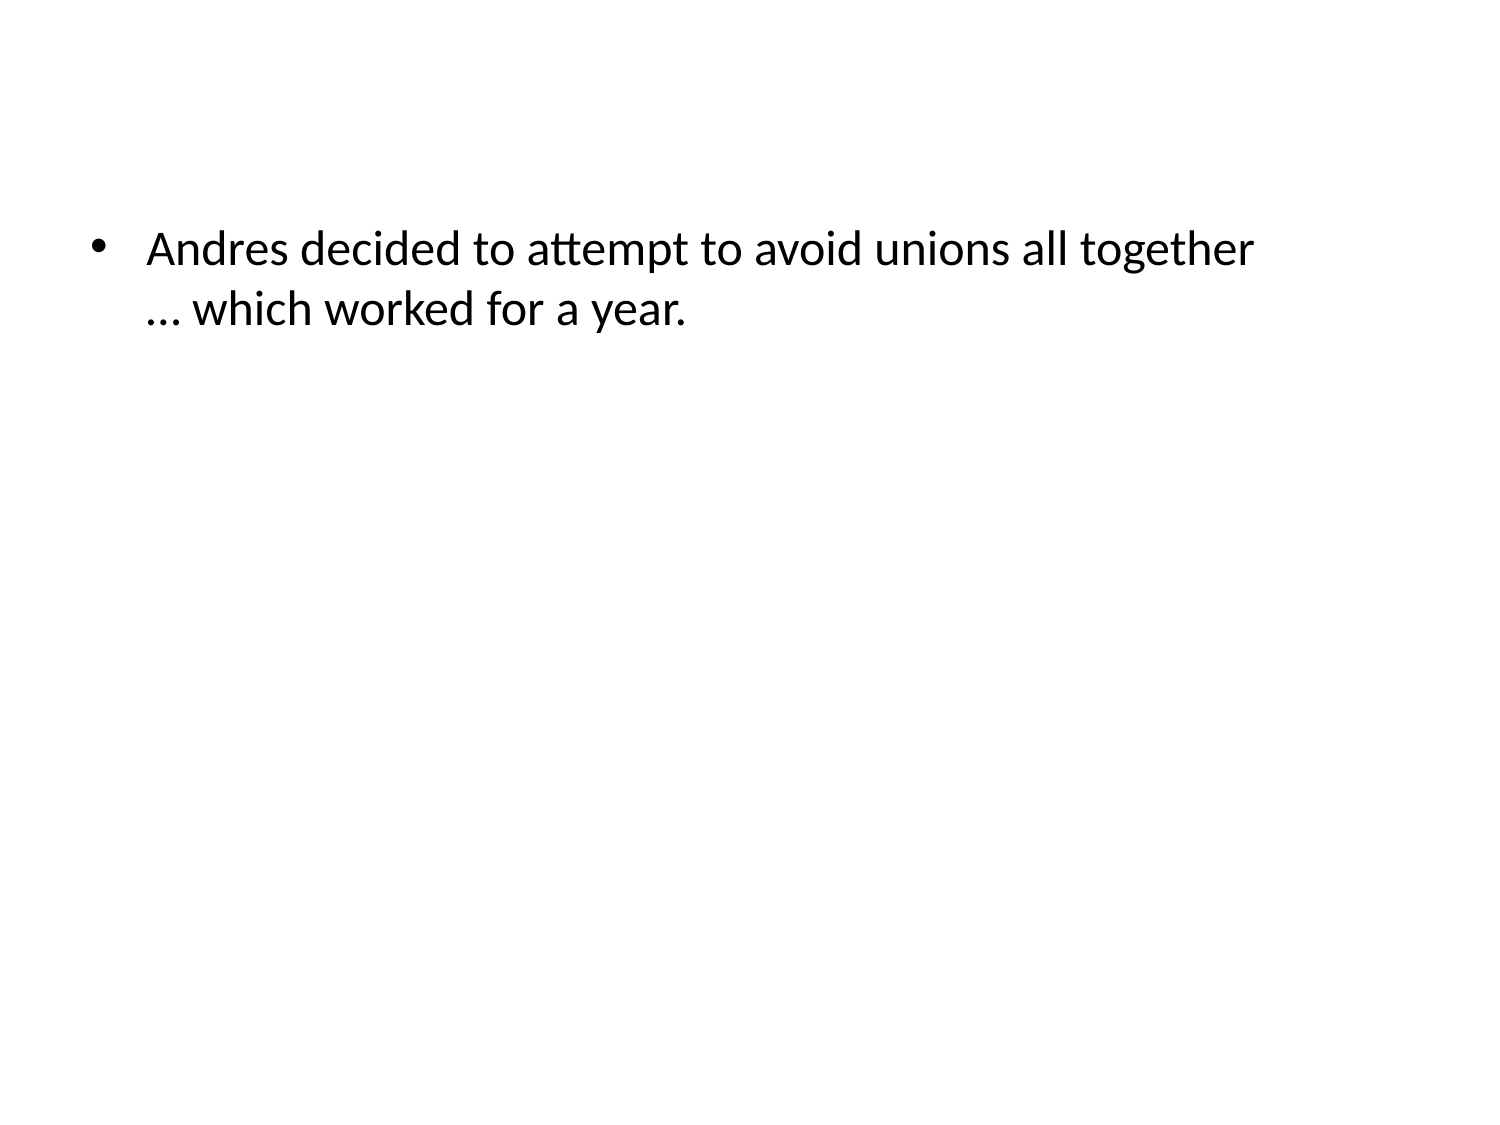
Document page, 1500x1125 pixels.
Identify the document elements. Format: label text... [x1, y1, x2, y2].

list Andres decided to attempt to avoid unions all together … which worked for a year. [75, 208, 1425, 1106]
